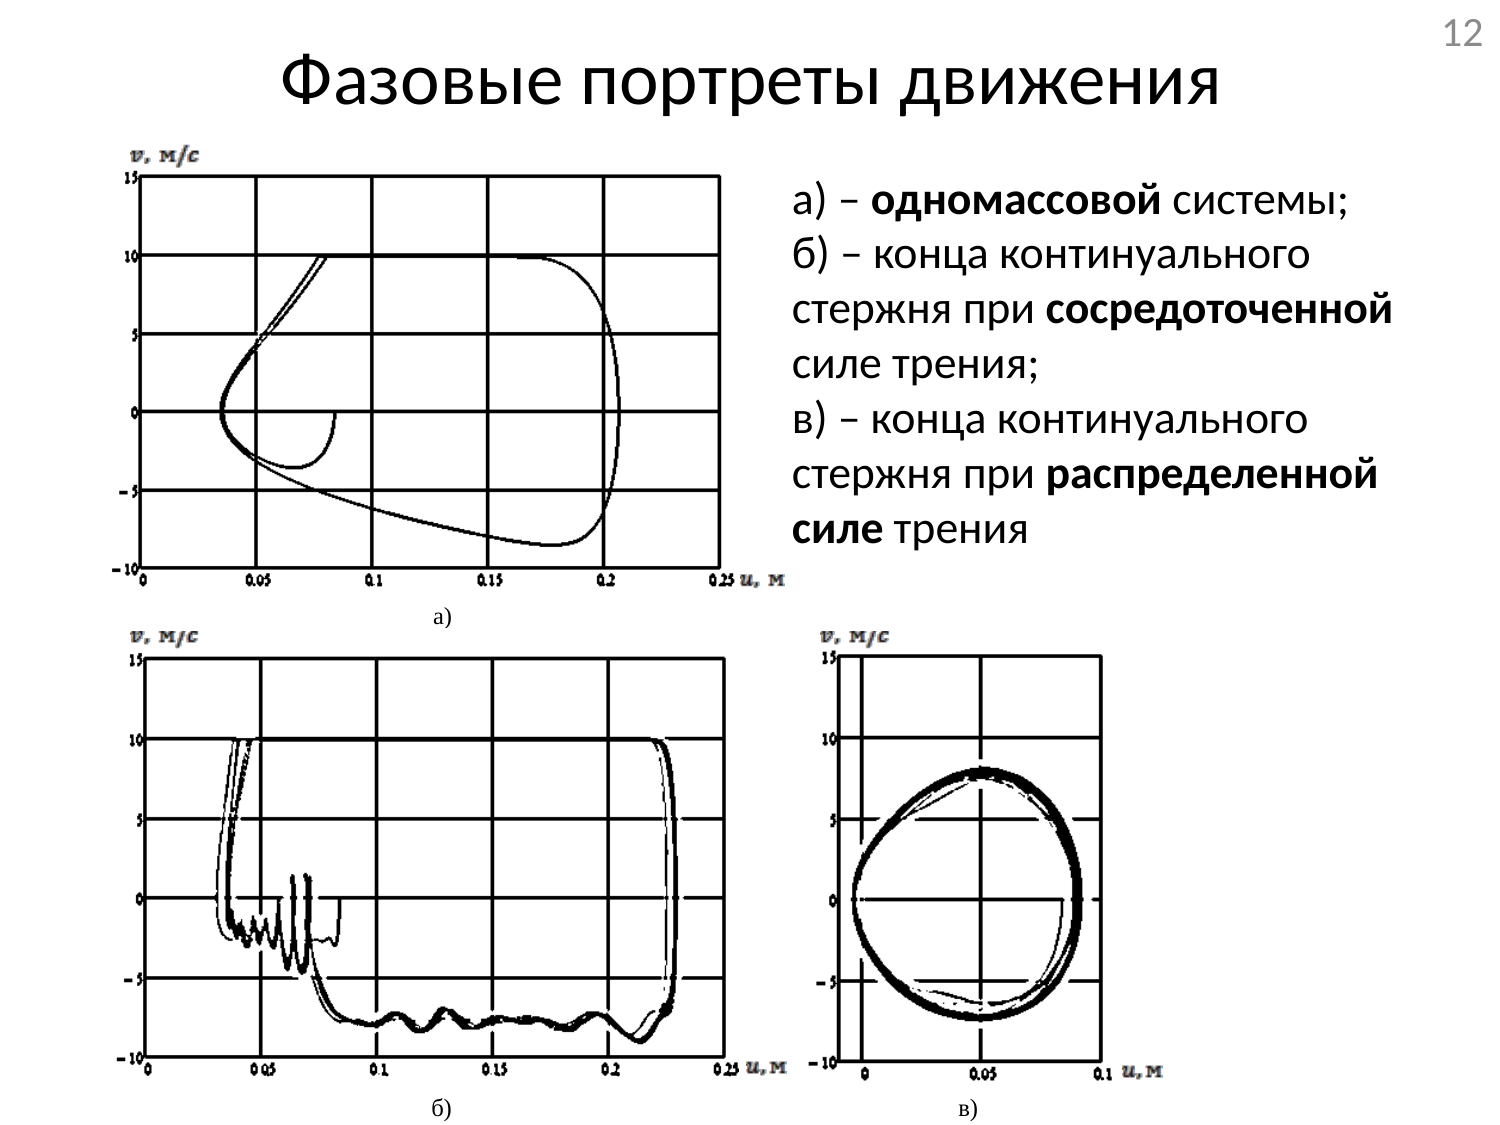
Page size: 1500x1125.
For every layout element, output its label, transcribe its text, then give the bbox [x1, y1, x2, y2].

text_box а) – одномассовой системы; б) – конца континуального стержня при сосредоточенной силе трения; в) – конца континуального стержня при распределенной силе трения [794, 160, 1478, 561]
picture [107, 136, 789, 628]
slide_number 12 [1148, 0, 1499, 60]
picture [76, 631, 1235, 1125]
title Фазовые портреты движения [76, 0, 1427, 153]
